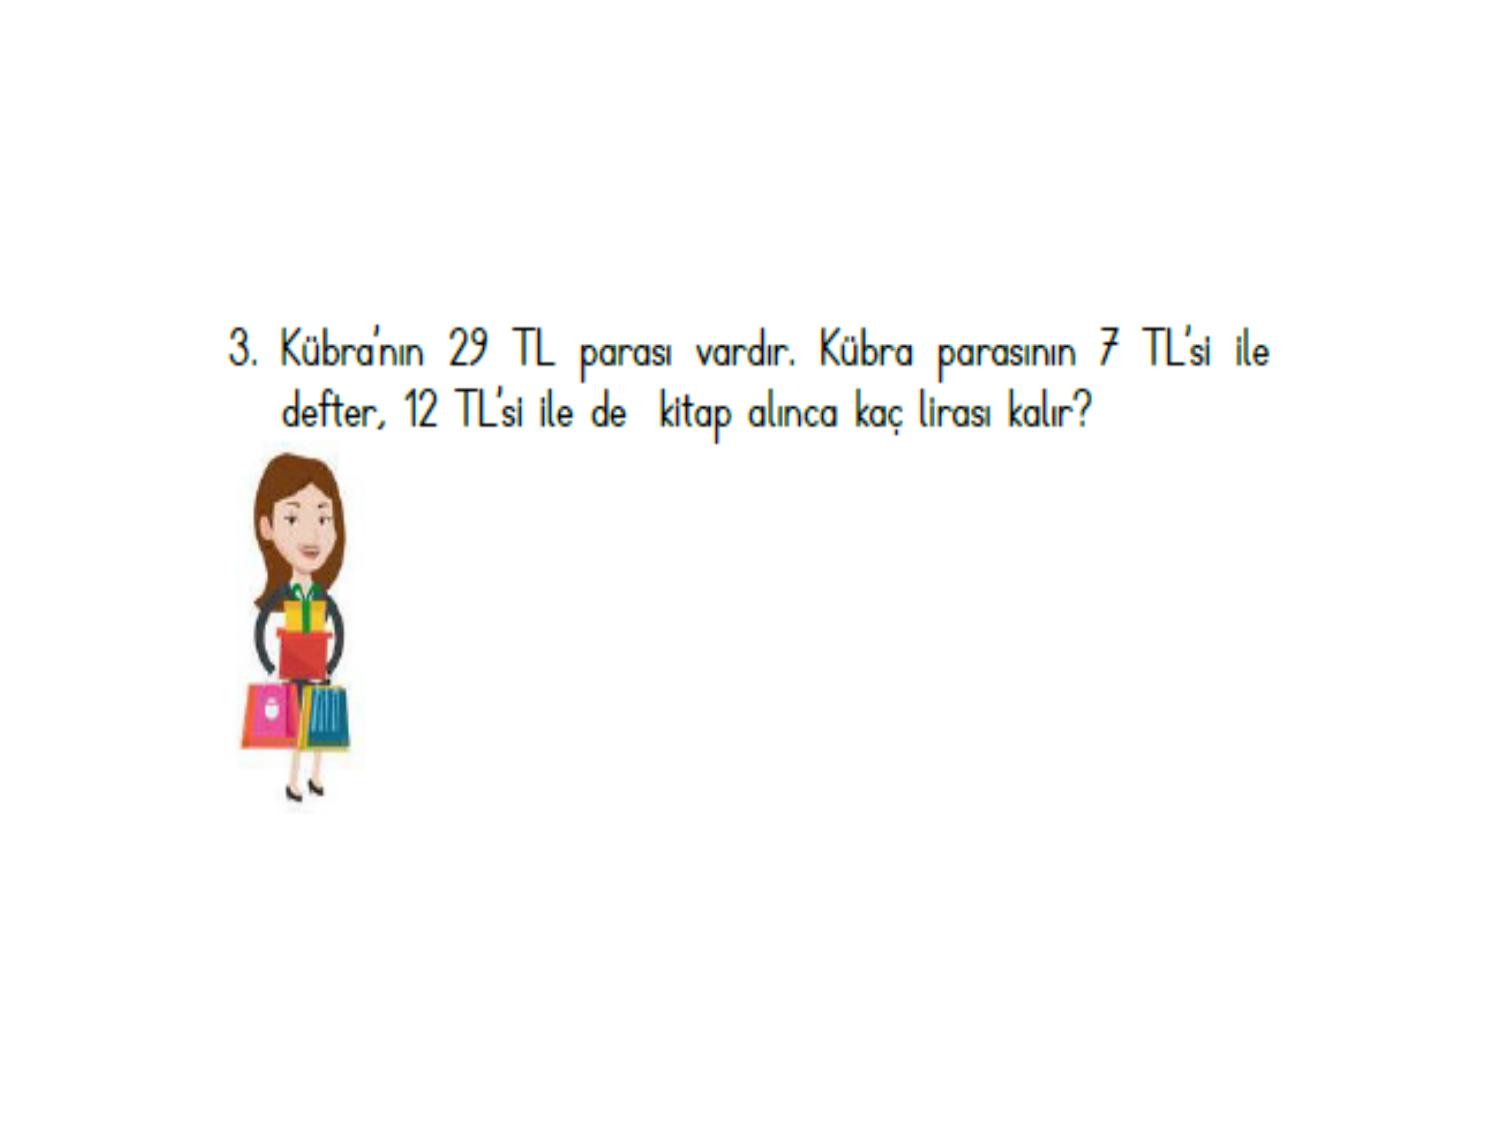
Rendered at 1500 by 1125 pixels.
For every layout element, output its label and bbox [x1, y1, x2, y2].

picture [206, 282, 1279, 823]
